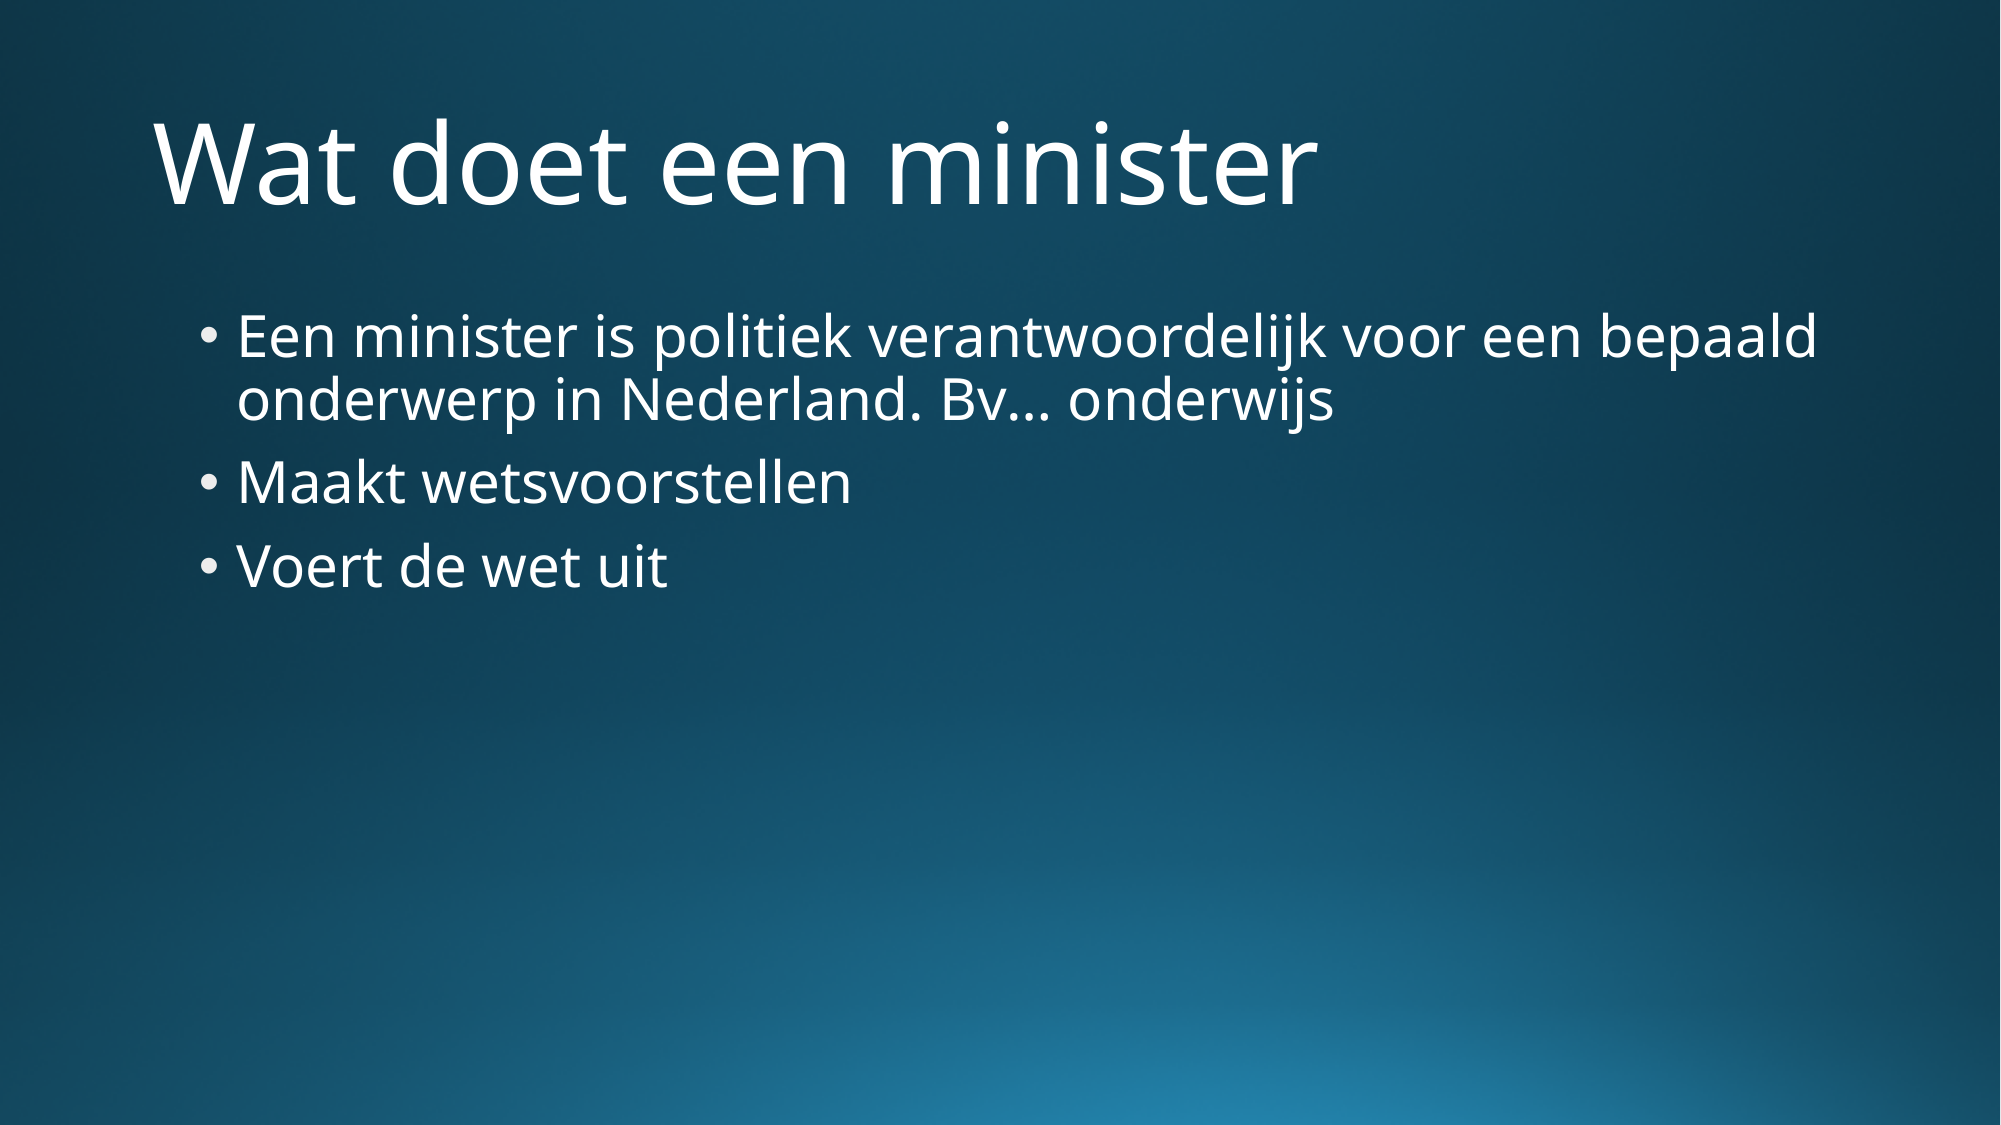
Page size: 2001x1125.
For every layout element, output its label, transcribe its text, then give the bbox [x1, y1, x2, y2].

picture [0, 0, 2001, 1125]
list Een minister is politiek verantwoordelijk voor een bepaald onderwerp in Nederland. Bv… onderwijs Maakt wetsvoorstellen Voert de wet uit [183, 299, 1863, 1014]
title Wat doet een minister [137, 59, 1863, 278]
